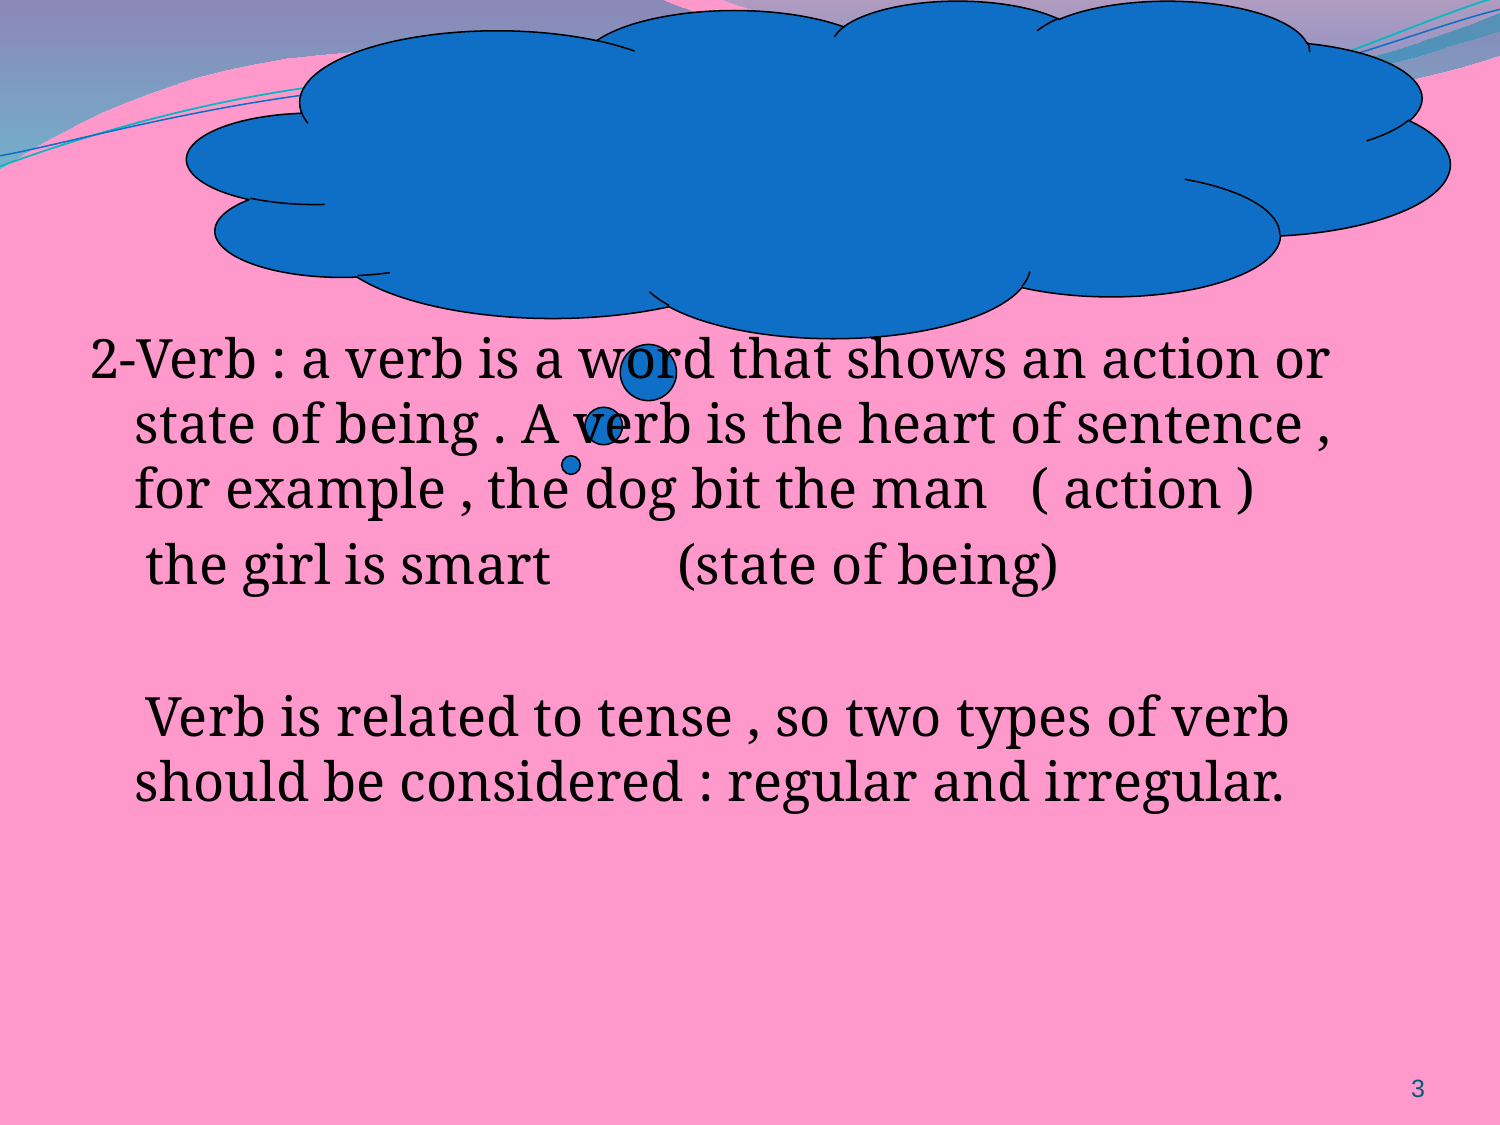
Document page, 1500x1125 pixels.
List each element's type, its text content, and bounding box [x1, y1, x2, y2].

list 2-Verb : a verb is a word that shows an action or state of being . A verb is the heart of sentence , for example , the dog bit the man ( action ) the girl is smart (state of being) Verb is related to tense , so two types of verb should be considered : regular and irregular. [75, 317, 1425, 1038]
slide_number 3 [1299, 1042, 1425, 1103]
text_box [186, 1, 1451, 317]
